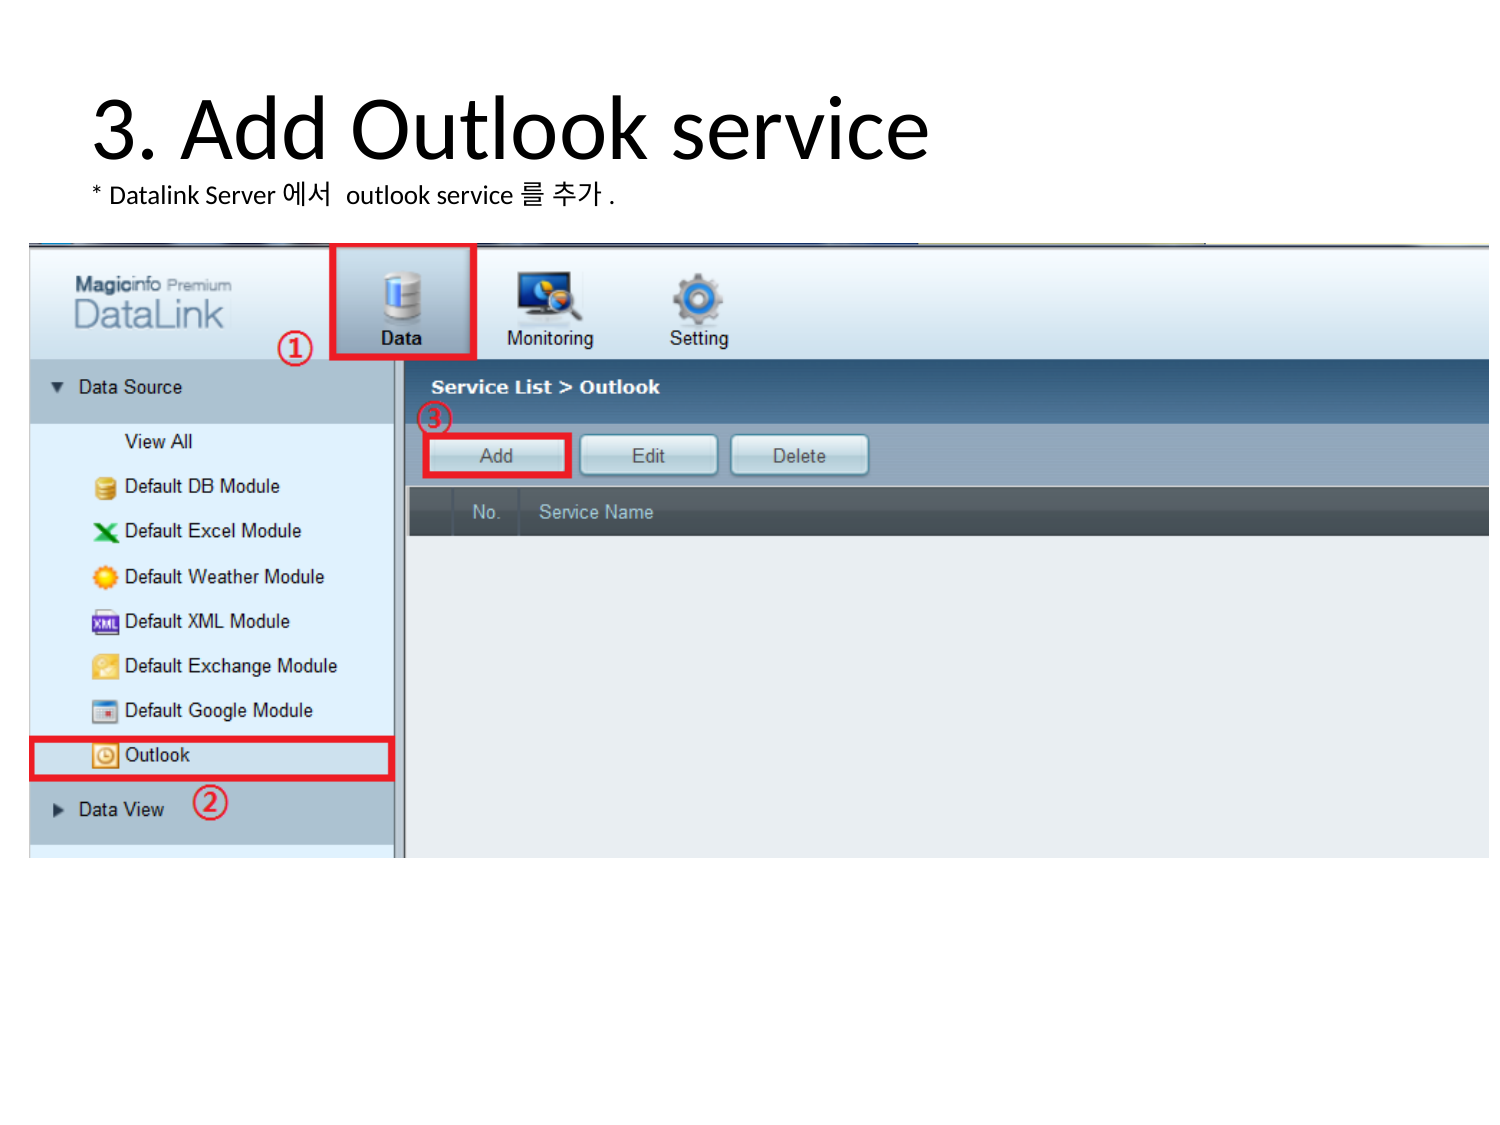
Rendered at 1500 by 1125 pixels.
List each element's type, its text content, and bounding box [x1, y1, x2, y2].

title 3. Add Outlook service * Datalink Server에서 outlook service를 추가. [75, 45, 1425, 233]
picture [29, 242, 1489, 858]
